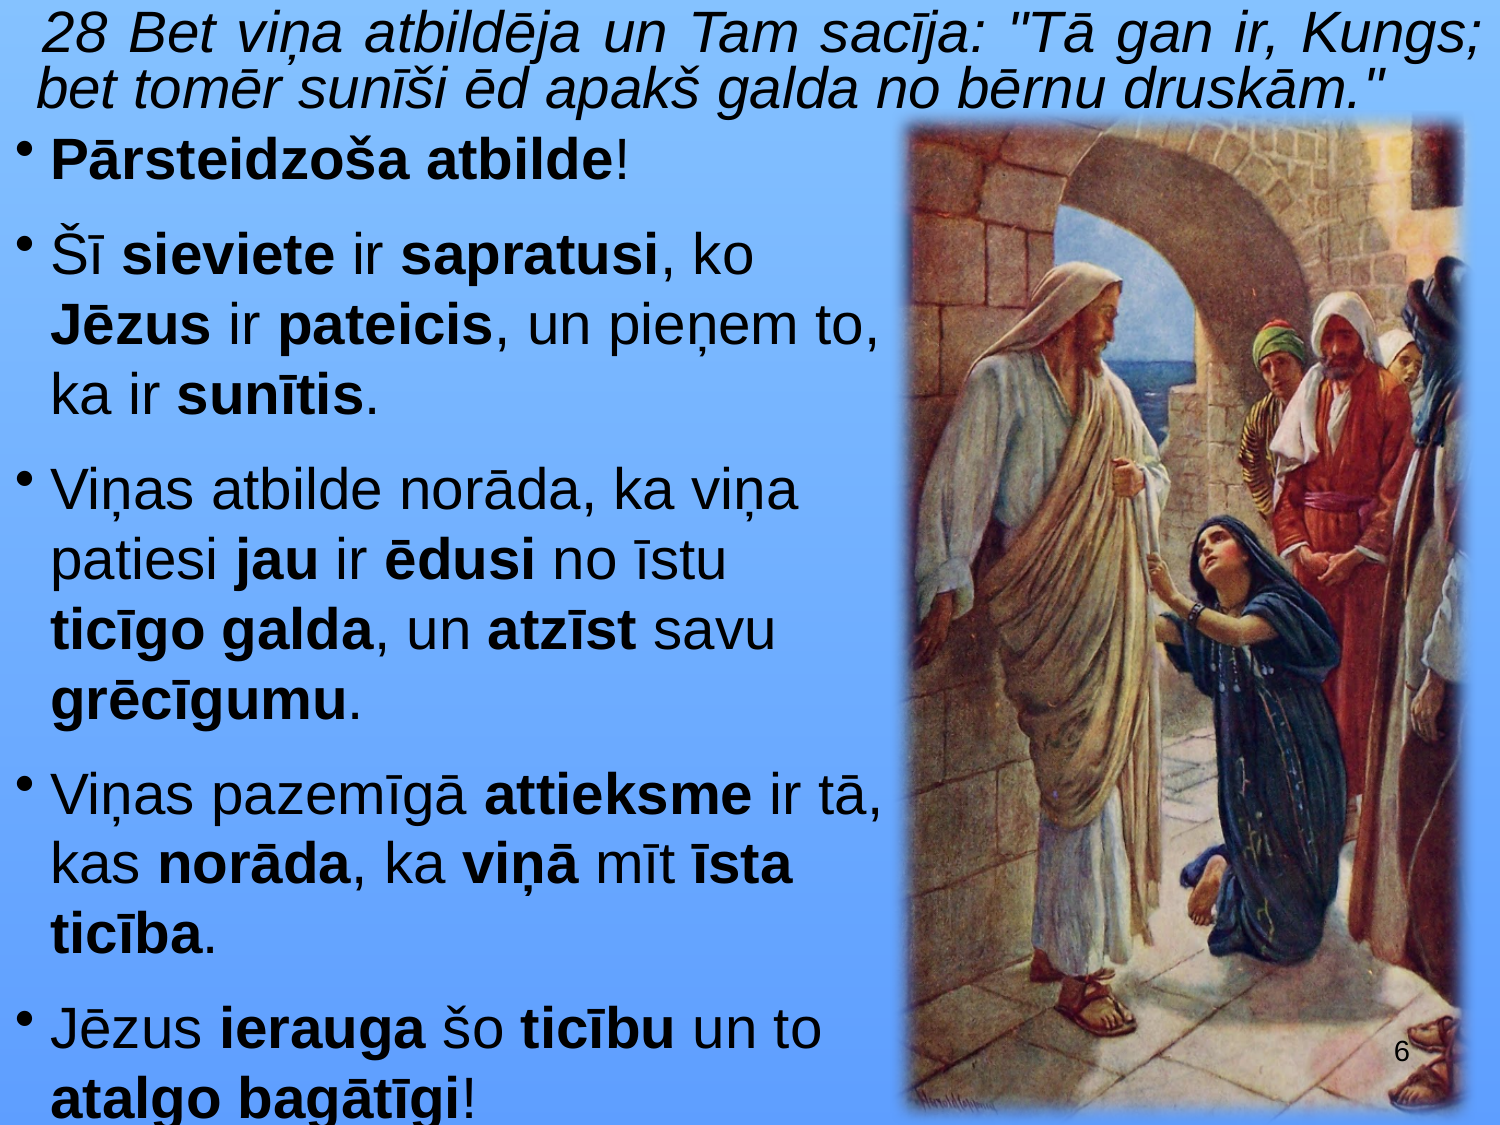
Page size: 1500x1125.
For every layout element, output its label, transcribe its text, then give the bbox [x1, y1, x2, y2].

text_box Pārsteidzoša atbilde! Šī sieviete ir sapratusi, ko Jēzus ir pateicis, un pieņem to, ka ir sunītis. Viņas atbilde norāda, ka viņa patiesi jau ir ēdusi no īstu ticīgo galda, un atzīst savu grēcīgumu. Viņas pazemīgā attieksme ir tā, kas norāda, ka viņā mīt īsta ticība. Jēzus ierauga šo ticību un to atalgo bagātīgi! [0, 113, 885, 1125]
picture [890, 107, 1477, 1125]
list 28 Bet viņa atbildēja un Tam sacīja: "Tā gan ir, Kungs; bet tomēr sunīši ēd apakš galda no bērnu druskām." [0, 0, 1500, 256]
